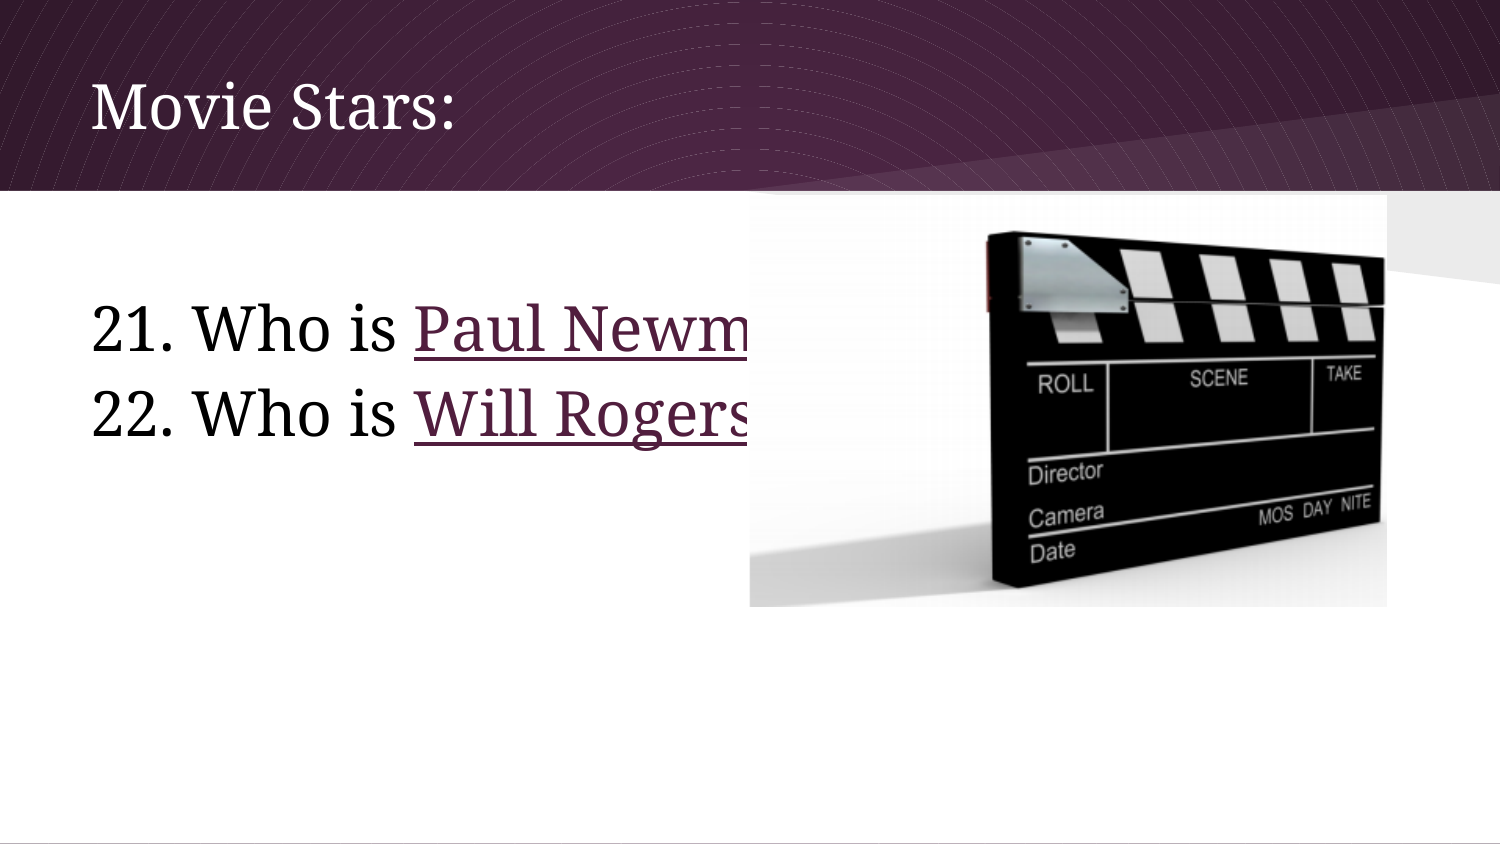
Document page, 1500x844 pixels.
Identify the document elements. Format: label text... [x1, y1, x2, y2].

list 21. Who is Paul Newman? 22. Who is Will Rogers? [75, 274, 1425, 779]
picture [747, 195, 1388, 608]
title Movie Stars: [75, 18, 1425, 190]
